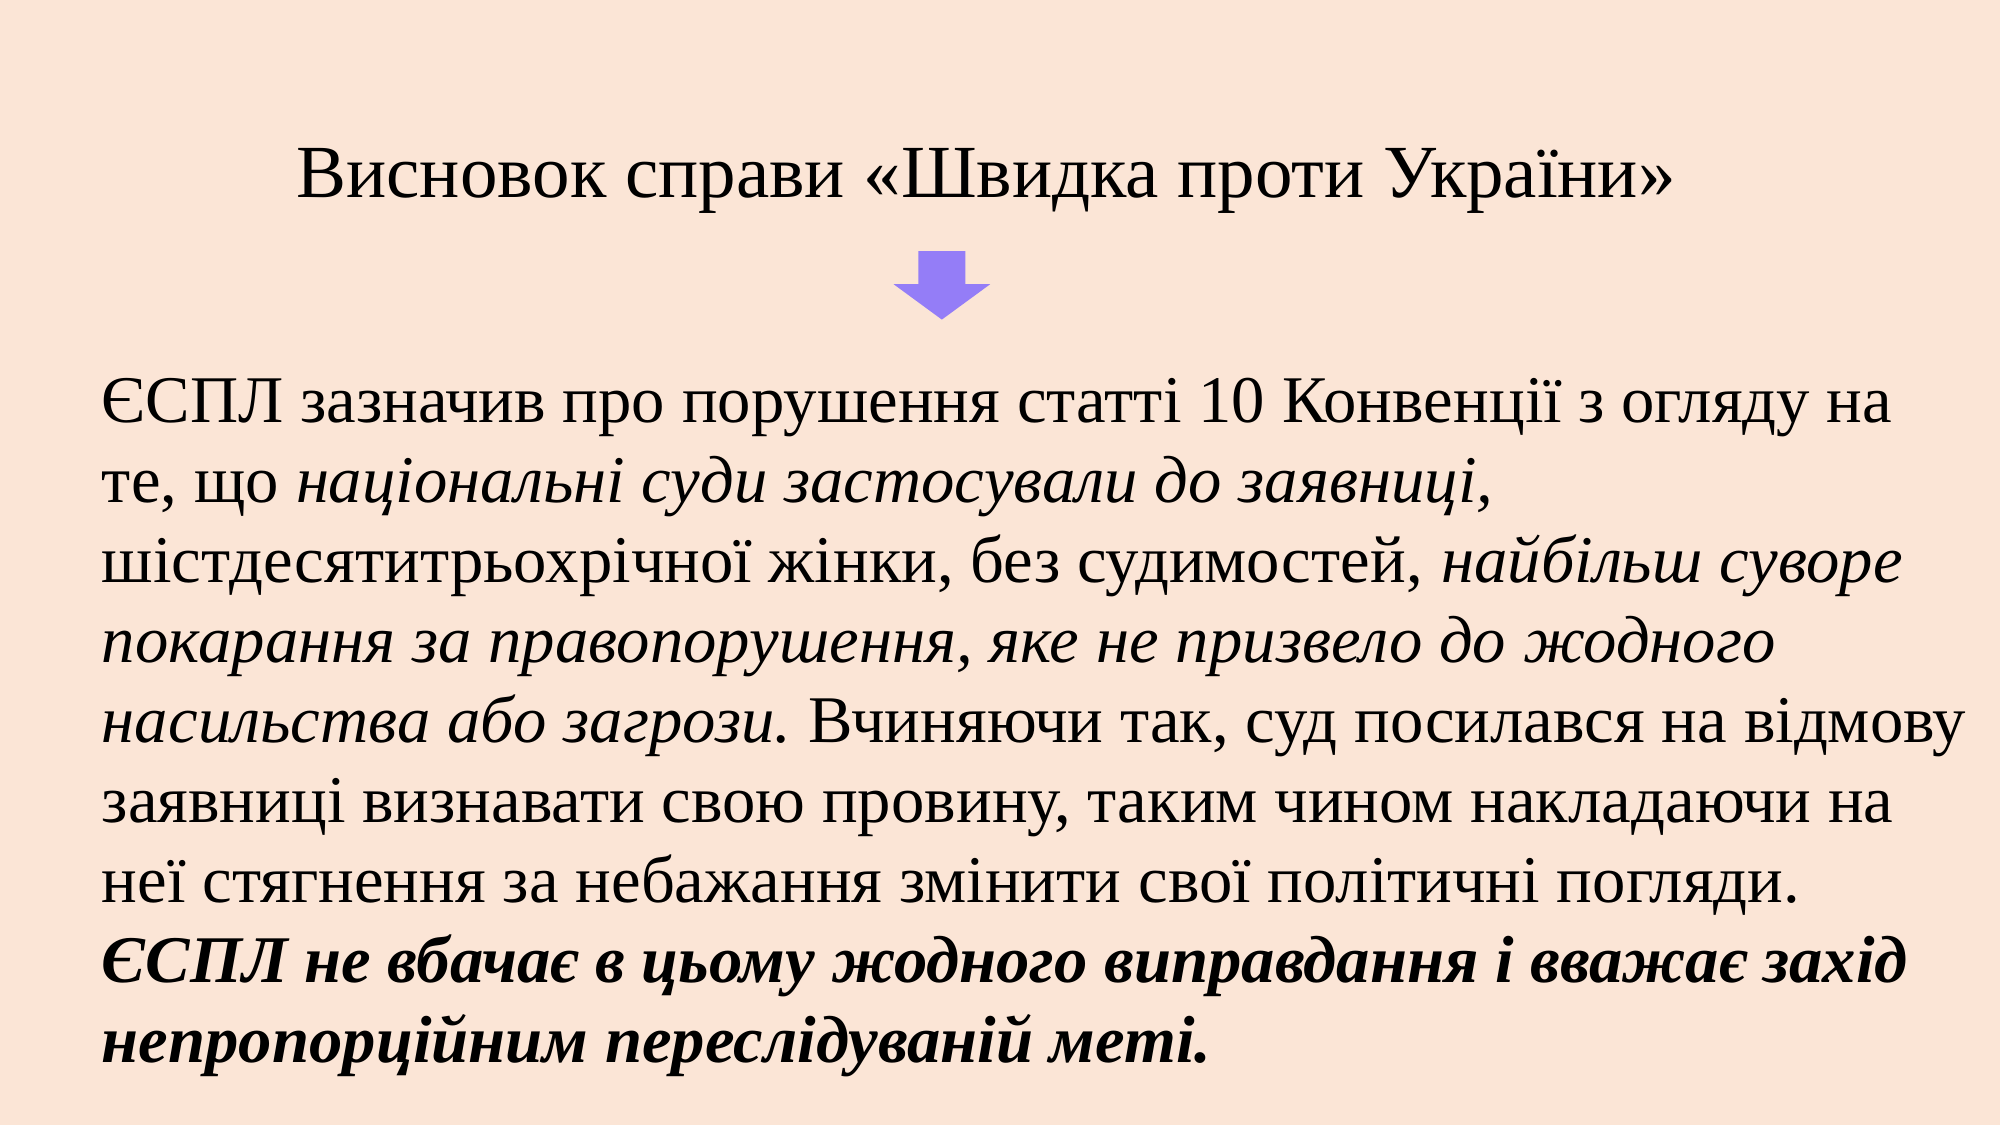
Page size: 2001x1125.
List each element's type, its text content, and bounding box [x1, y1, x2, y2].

text_box [893, 251, 991, 320]
text_box ЄСПЛ зазначив про порушення статті 10 Конвенції з огляду на те, що національні суди застосували до заявниці, шістдесятитрьохрічної жінки, без судимостей, найбільш суворе покарання за правопорушення, яке не призвело до жодного насильства або загрози. Вчиняючи так, суд посилався на відмову заявниці визнавати свою провину, таким чином накладаючи на неї стягнення за небажання змінити свої політичні погляди. ЄСПЛ не вбачає в цьому жодного виправдання і вважає захід непропорційним переслідуваній меті. [87, 348, 2000, 1084]
text_box Висновок справи «Швидка проти України» [257, 115, 1717, 221]
